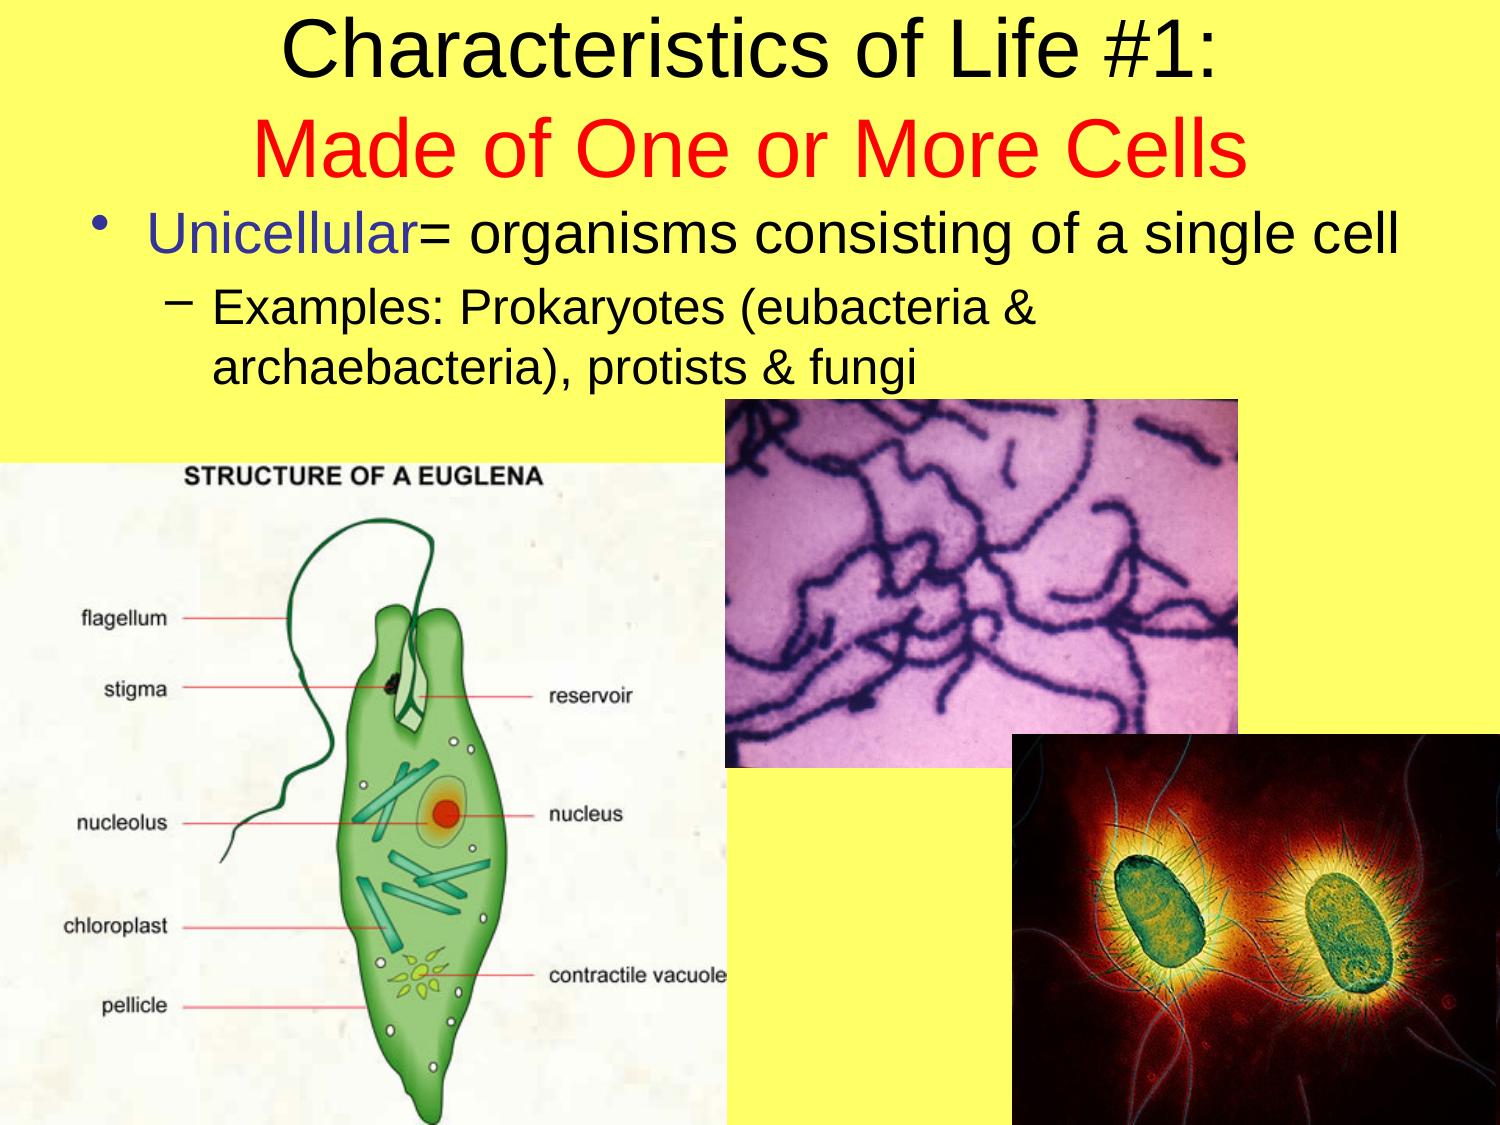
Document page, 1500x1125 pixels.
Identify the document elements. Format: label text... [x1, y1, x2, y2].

title Characteristics of Life #1: Made of One or More Cells [87, 0, 1438, 188]
picture [0, 399, 1500, 1125]
list Unicellular= organisms consisting of a single cell Examples: Prokaryotes (eubacteria & archaebacteria), protists & fungi [75, 187, 1425, 438]
